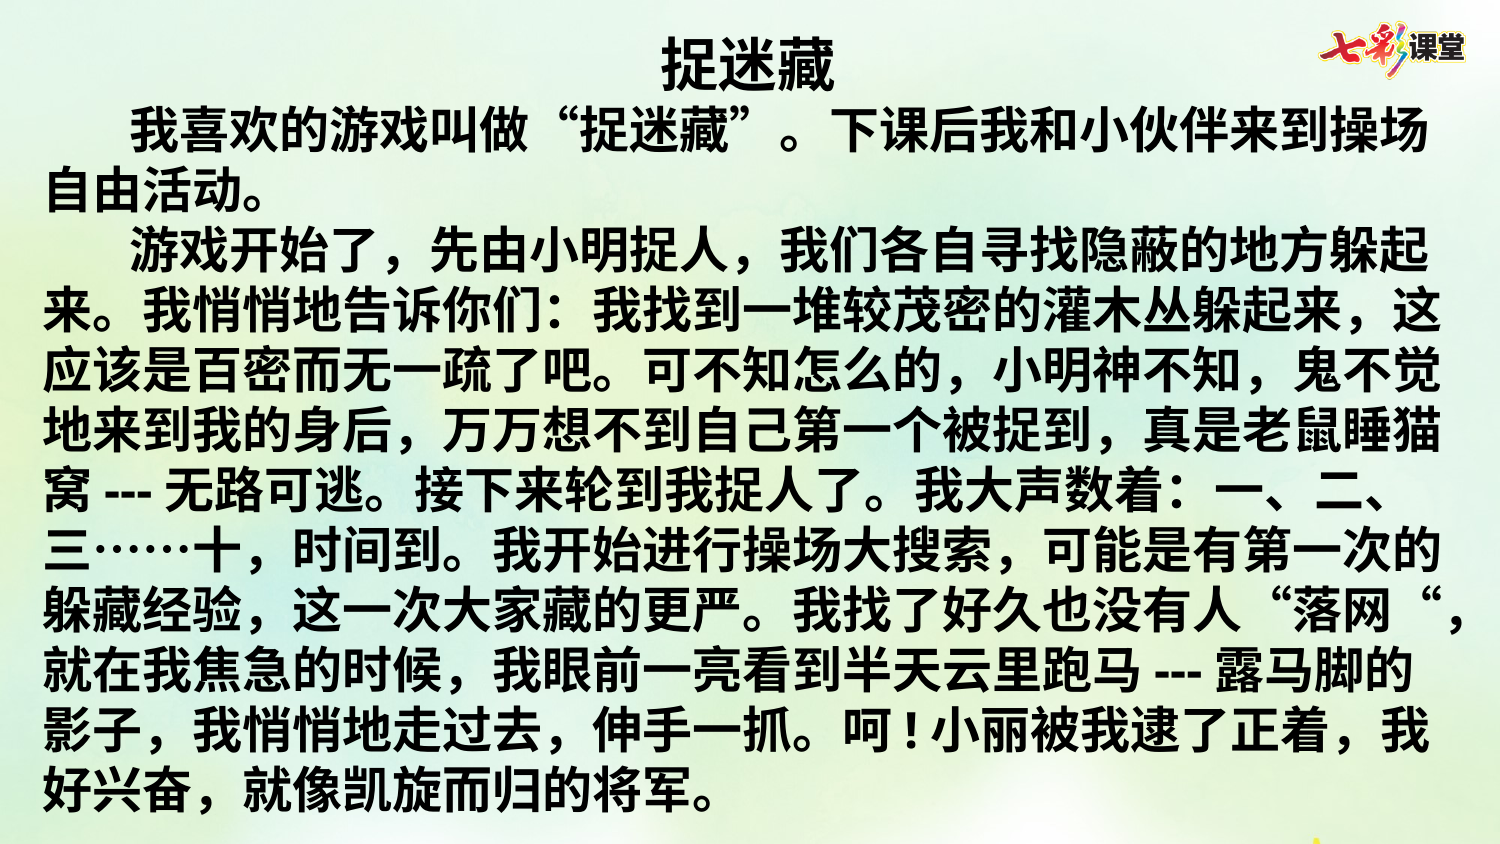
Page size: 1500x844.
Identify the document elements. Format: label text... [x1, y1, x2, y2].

picture [0, 0, 1500, 844]
text_box 捉迷藏 我喜欢的游戏叫做“捉迷藏”。下课后我和小伙伴来到操场自由活动。 游戏开始了，先由小明捉人，我们各自寻找隐蔽的地方躲起来。我悄悄地告诉你们：我找到一堆较茂密的灌木丛躲起来，这应该是百密而无一疏了吧。可不知怎么的，小明神不知，鬼不觉地来到我的身后，万万想不到自己第一个被捉到，真是老鼠睡猫窝---无路可逃。接下来轮到我捉人了。我大声数着：一、二、三……十，时间到。我开始进行操场大搜索，可能是有第一次的躲藏经验，这一次大家藏的更严。我找了好久也没有人“落网“，就在我焦急的时候，我眼前一亮看到半天云里跑马---露马脚的影子，我悄悄地走过去，伸手一抓。呵!小丽被我逮了正着，我好兴奋，就像凯旋而归的将军。 [27, 21, 1469, 826]
